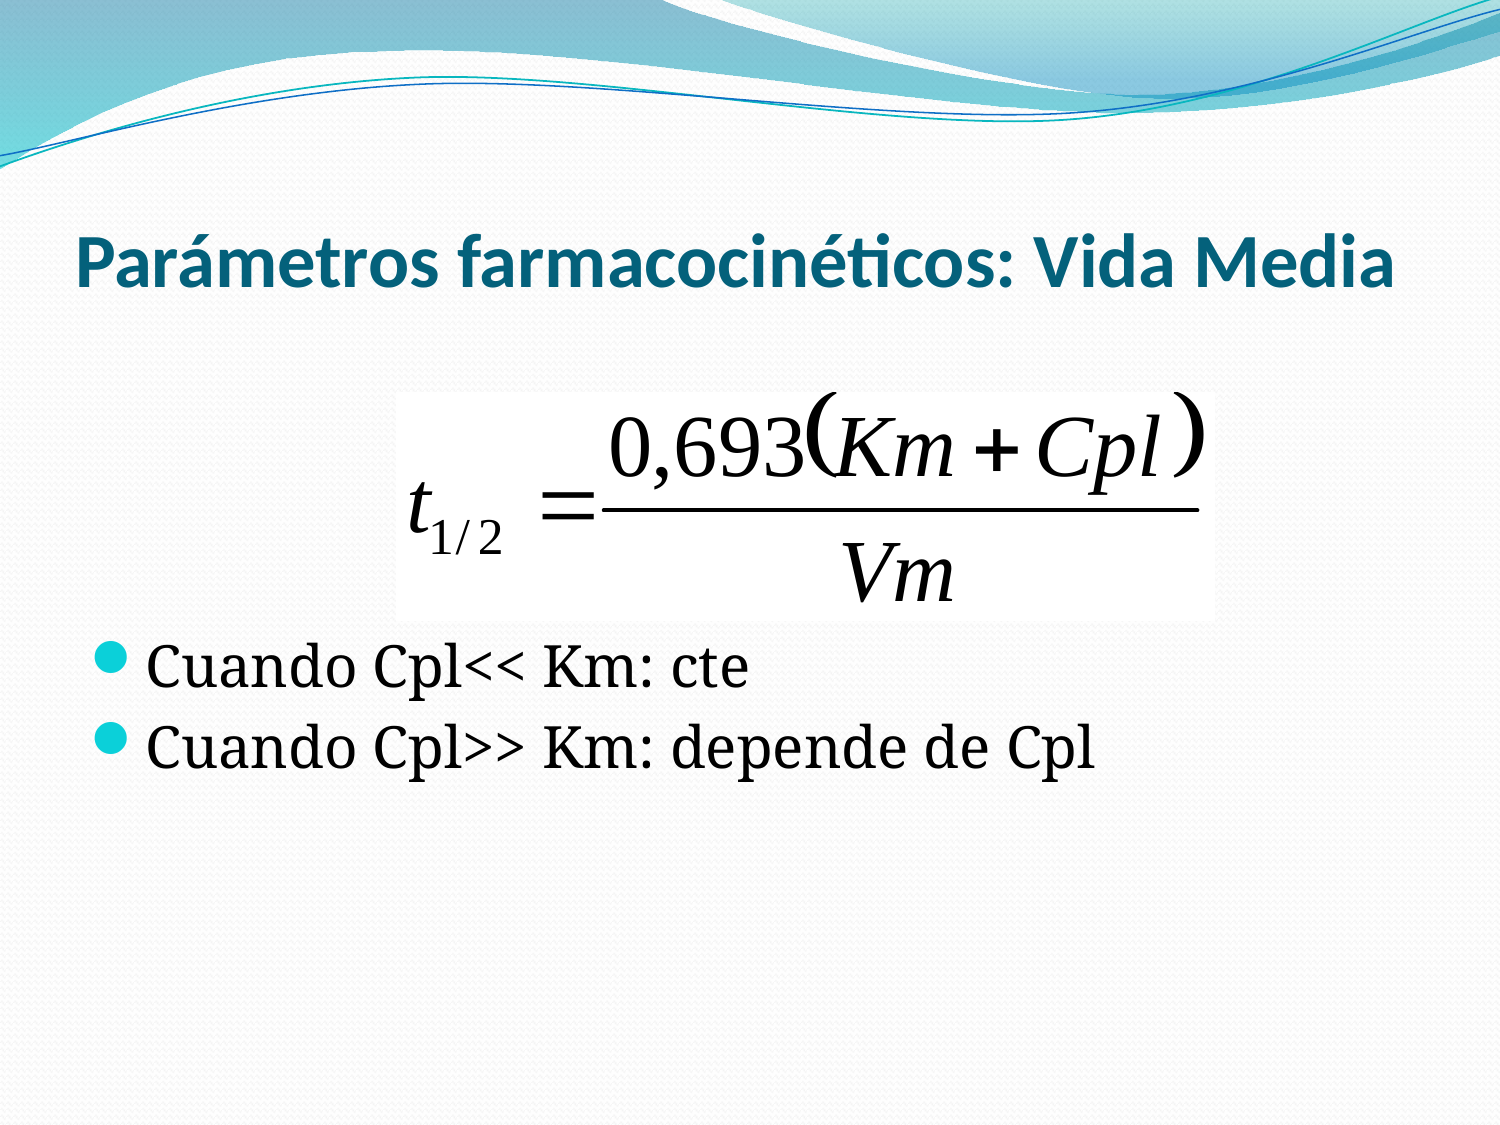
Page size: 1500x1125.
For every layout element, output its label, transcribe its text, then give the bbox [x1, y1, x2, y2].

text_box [395, 391, 1216, 622]
list Cuando Cpl<< Km: cte Cuando Cpl>> Km: depende de Cpl [74, 317, 1426, 1038]
title Parámetros farmacocinéticos: Vida Media [74, 115, 1426, 304]
